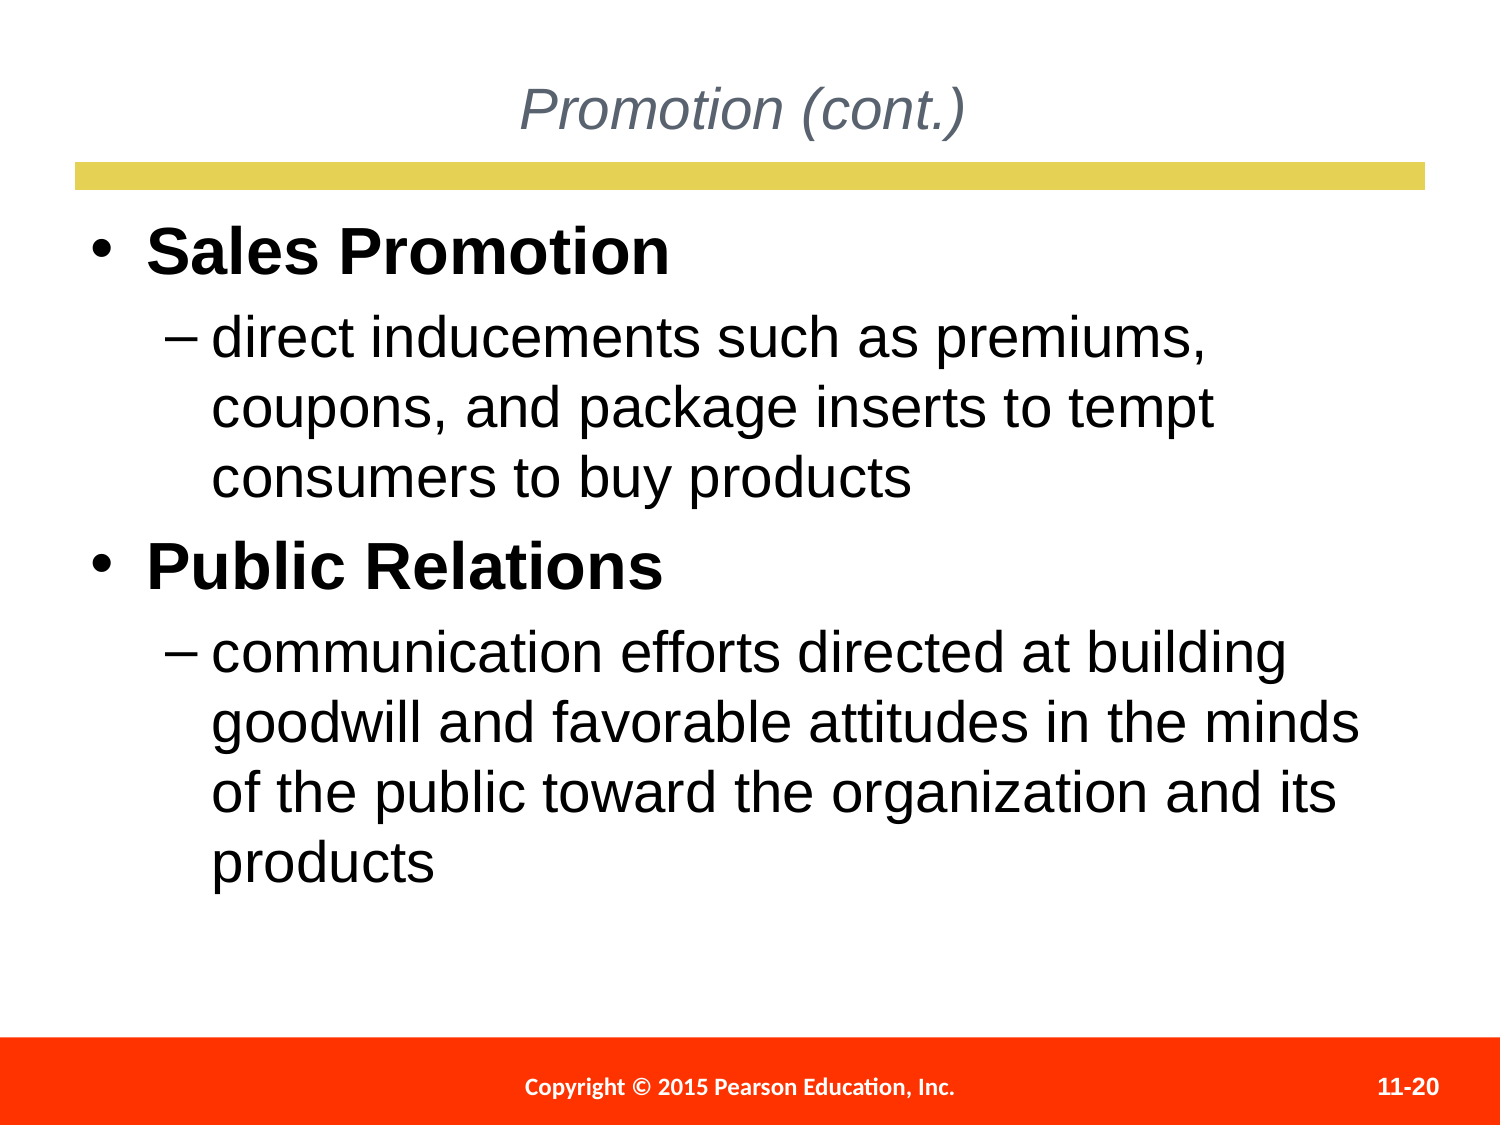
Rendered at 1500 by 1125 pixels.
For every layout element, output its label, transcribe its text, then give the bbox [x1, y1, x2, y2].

title Promotion (cont.) [49, 12, 1438, 201]
list Sales Promotion direct inducements such as premiums, coupons, and package inserts to tempt consumers to buy products Public Relations communication efforts directed at building goodwill and favorable attitudes in the minds of the public toward the organization and its products [74, 199, 1426, 1006]
